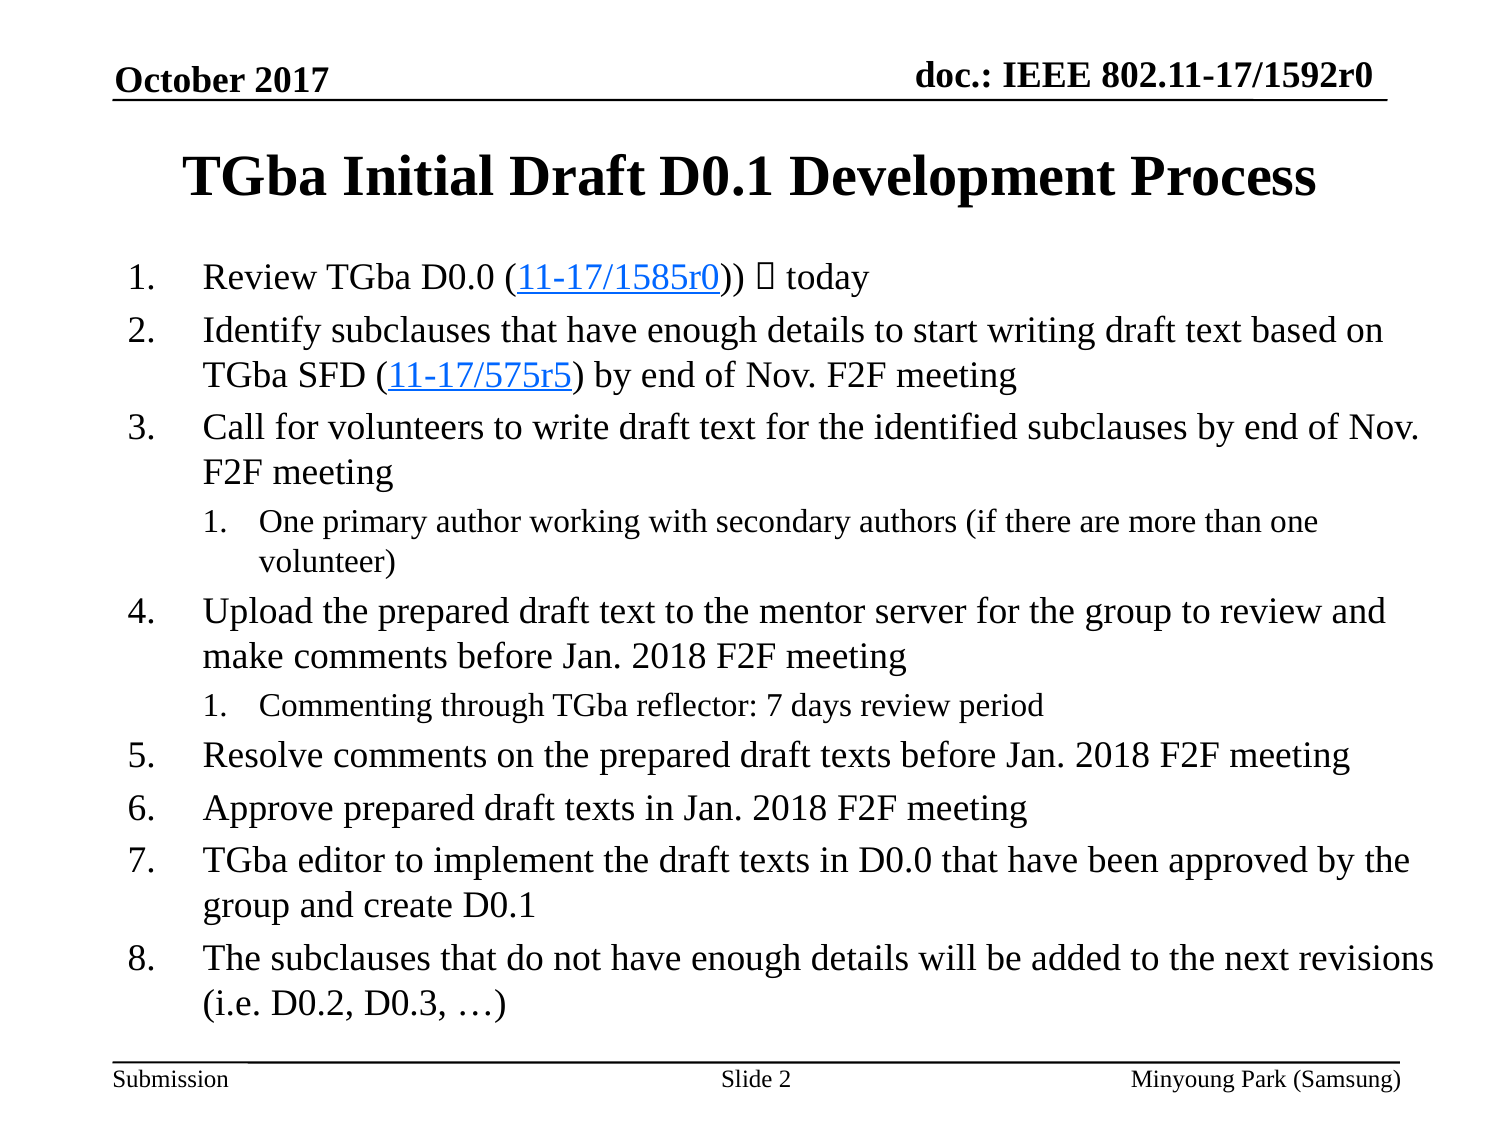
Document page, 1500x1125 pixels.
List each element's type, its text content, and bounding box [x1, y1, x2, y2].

footer Minyoung Park (Samsung) [949, 1061, 1402, 1093]
list Review TGba D0.0 (11-17/1585r0))  today Identify subclauses that have enough details to start writing draft text based on TGba SFD (11-17/575r5) by end of Nov. F2F meeting Call for volunteers to write draft text for the identified subclauses by end of Nov. F2F meeting One primary author working with secondary authors (if there are more than one volunteer) Upload the prepared draft text to the mentor server for the group to review and make comments before Jan. 2018 F2F meeting Commenting through TGba reflector: 7 days review period Resolve comments on the prepared draft texts before Jan. 2018 F2F meeting Approve prepared draft texts in Jan. 2018 F2F meeting TGba editor to implement the draft texts in D0.0 that have been approved by the group and create D0.1 The subclauses that do not have enough details will be added to the next revisions (i.e. D0.2, D0.3, …) [112, 244, 1463, 1063]
title TGba Initial Draft D0.1 Development Process [112, 112, 1388, 233]
slide_number Slide 2 [712, 1061, 800, 1093]
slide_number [114, 54, 332, 101]
